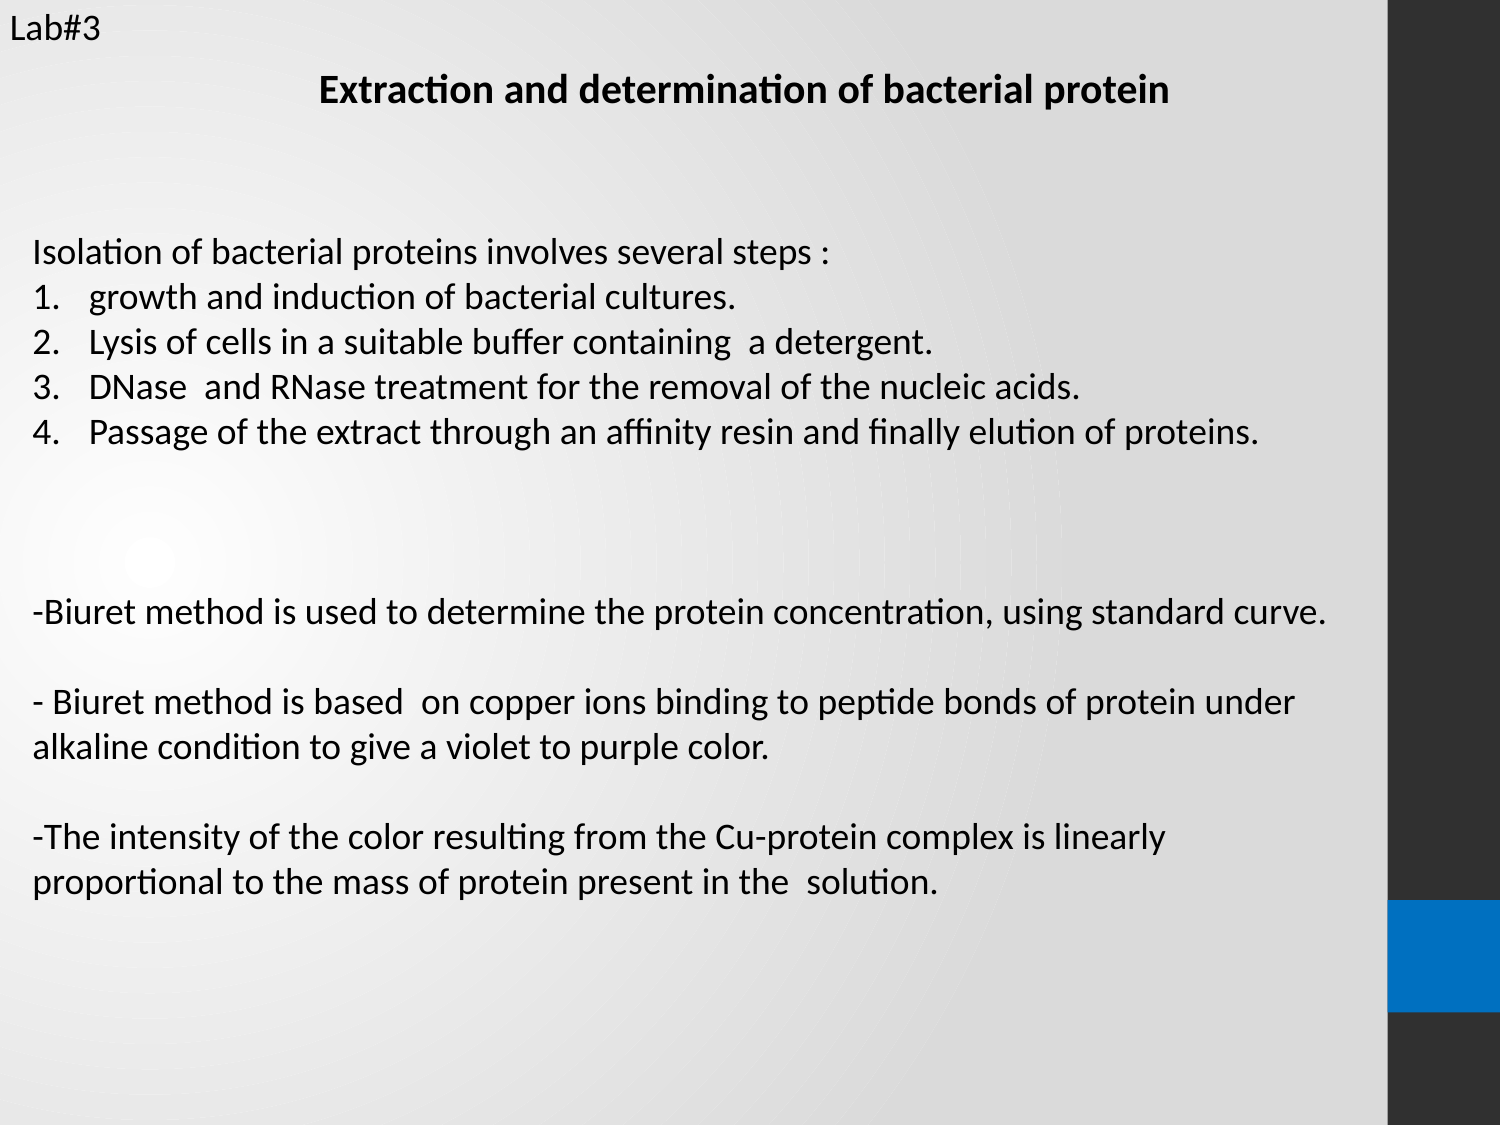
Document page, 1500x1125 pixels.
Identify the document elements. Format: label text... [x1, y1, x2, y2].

text_box Lab#3 [0, 0, 116, 56]
text_box Extraction and determination of bacterial protein [304, 54, 1186, 120]
text_box Isolation of bacterial proteins involves several steps : growth and induction of bacterial cultures. Lysis of cells in a suitable buffer containing a detergent. DNase and RNase treatment for the removal of the nucleic acids. Passage of the extract through an affinity resin and finally elution of proteins. -Biuret method is used to determine the protein concentration, using standard curve. - Biuret method is based on copper ions binding to peptide bonds of protein under alkaline condition to give a violet to purple color. -The intensity of the color resulting from the Cu-protein complex is linearly proportional to the mass of protein present in the solution. [17, 219, 1365, 910]
